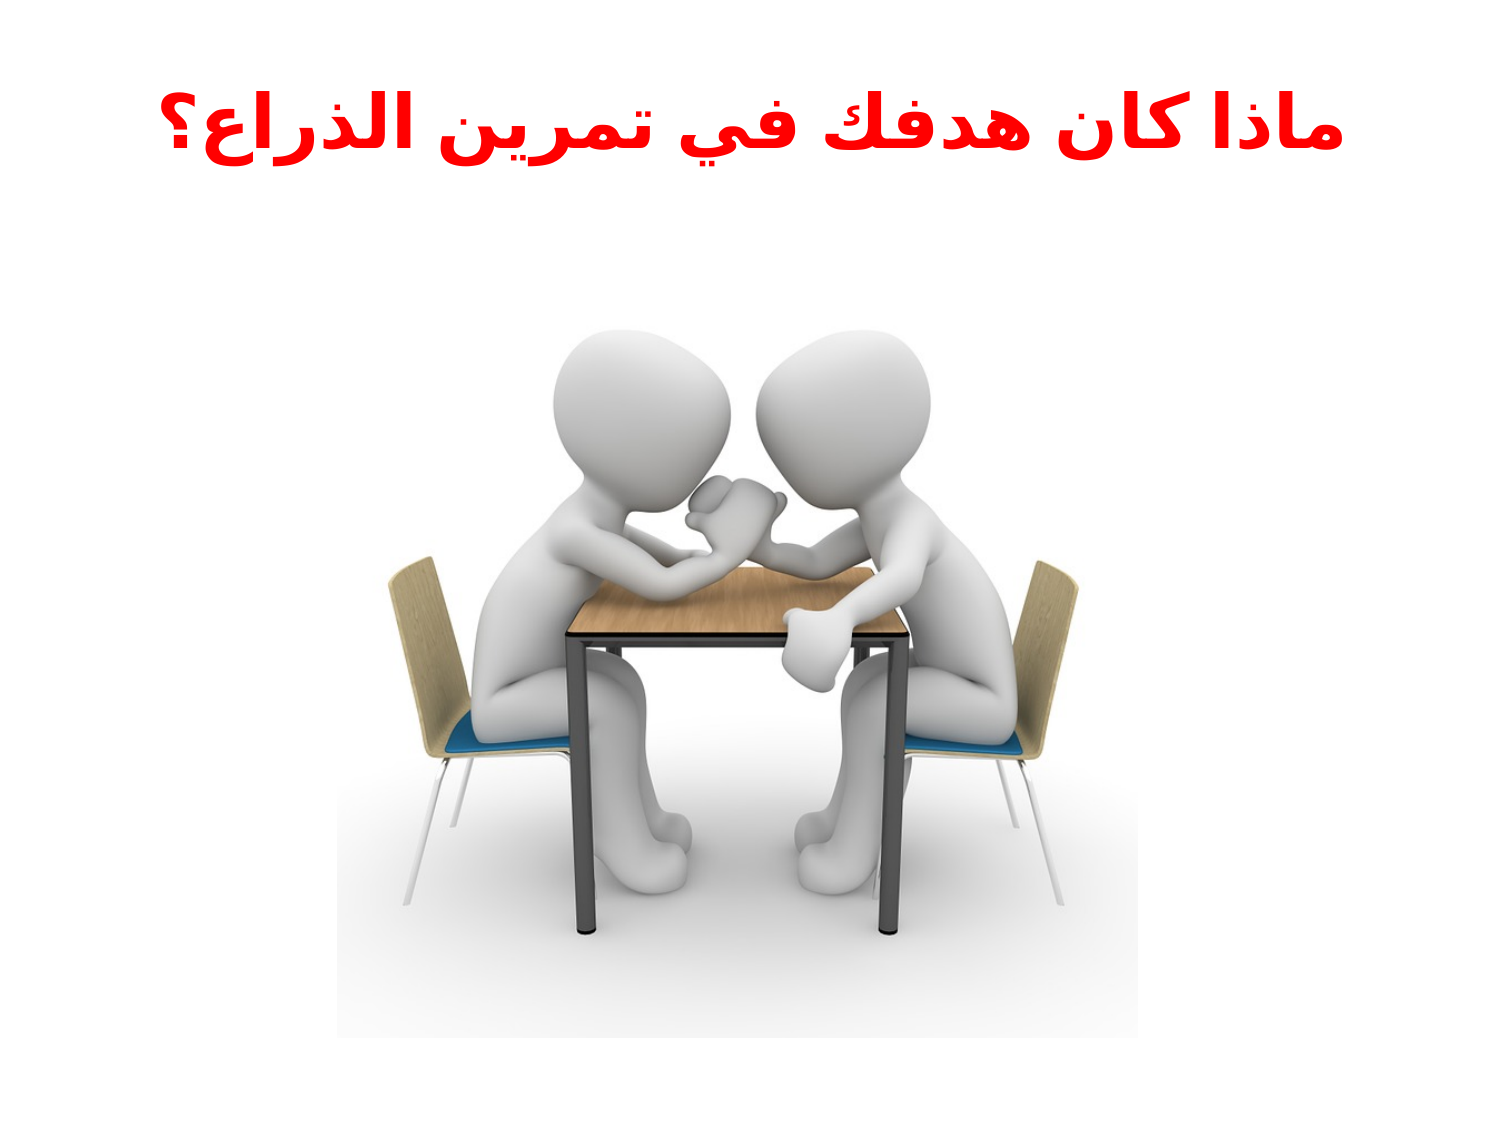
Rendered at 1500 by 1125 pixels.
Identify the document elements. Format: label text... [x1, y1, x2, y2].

title ماذا كان هدفك في تمرين الذراع؟ [75, 24, 1431, 213]
picture [337, 237, 1138, 1038]
